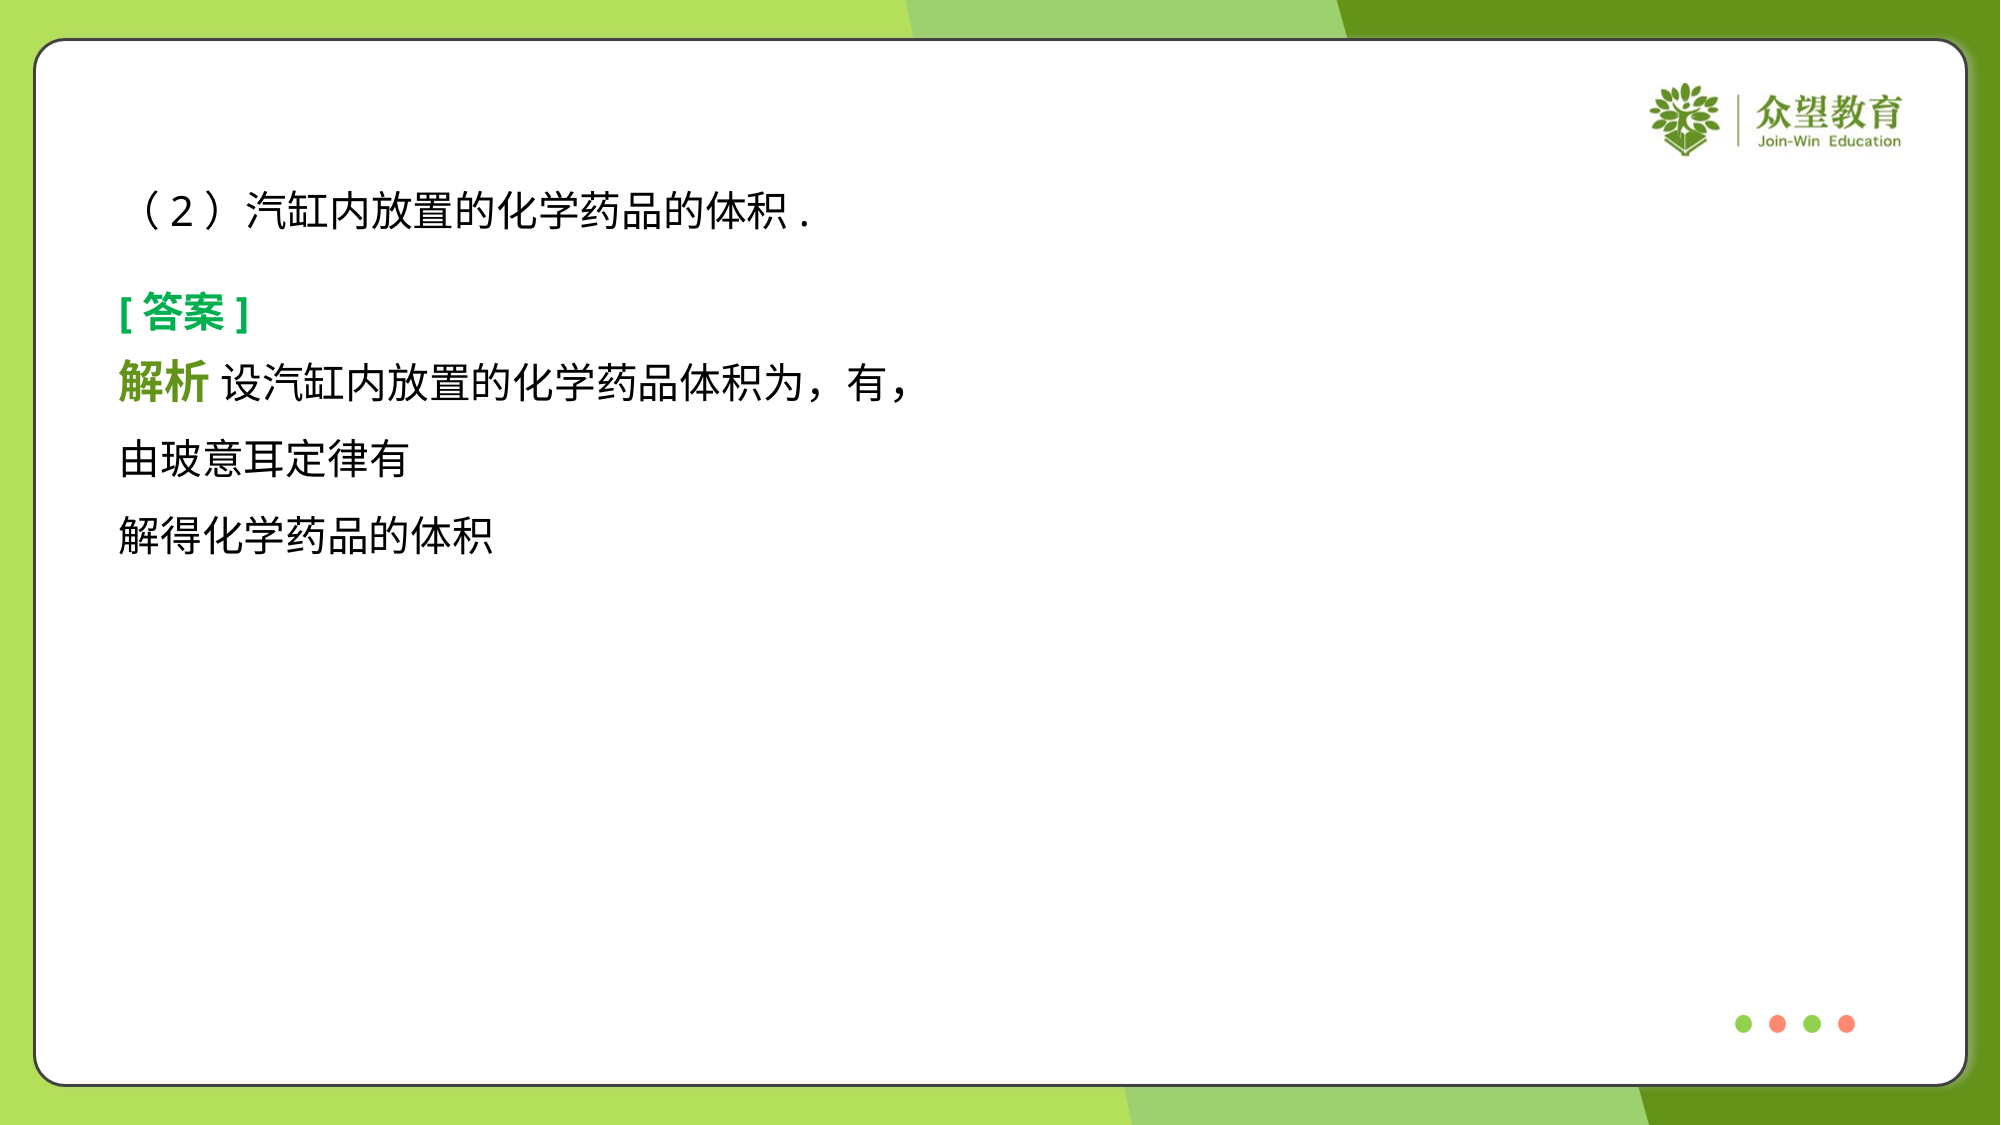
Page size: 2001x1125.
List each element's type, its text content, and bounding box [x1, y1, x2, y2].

text_box （2）汽缸内放置的化学药品的体积. [118, 159, 1883, 227]
picture [0, 0, 2000, 1125]
